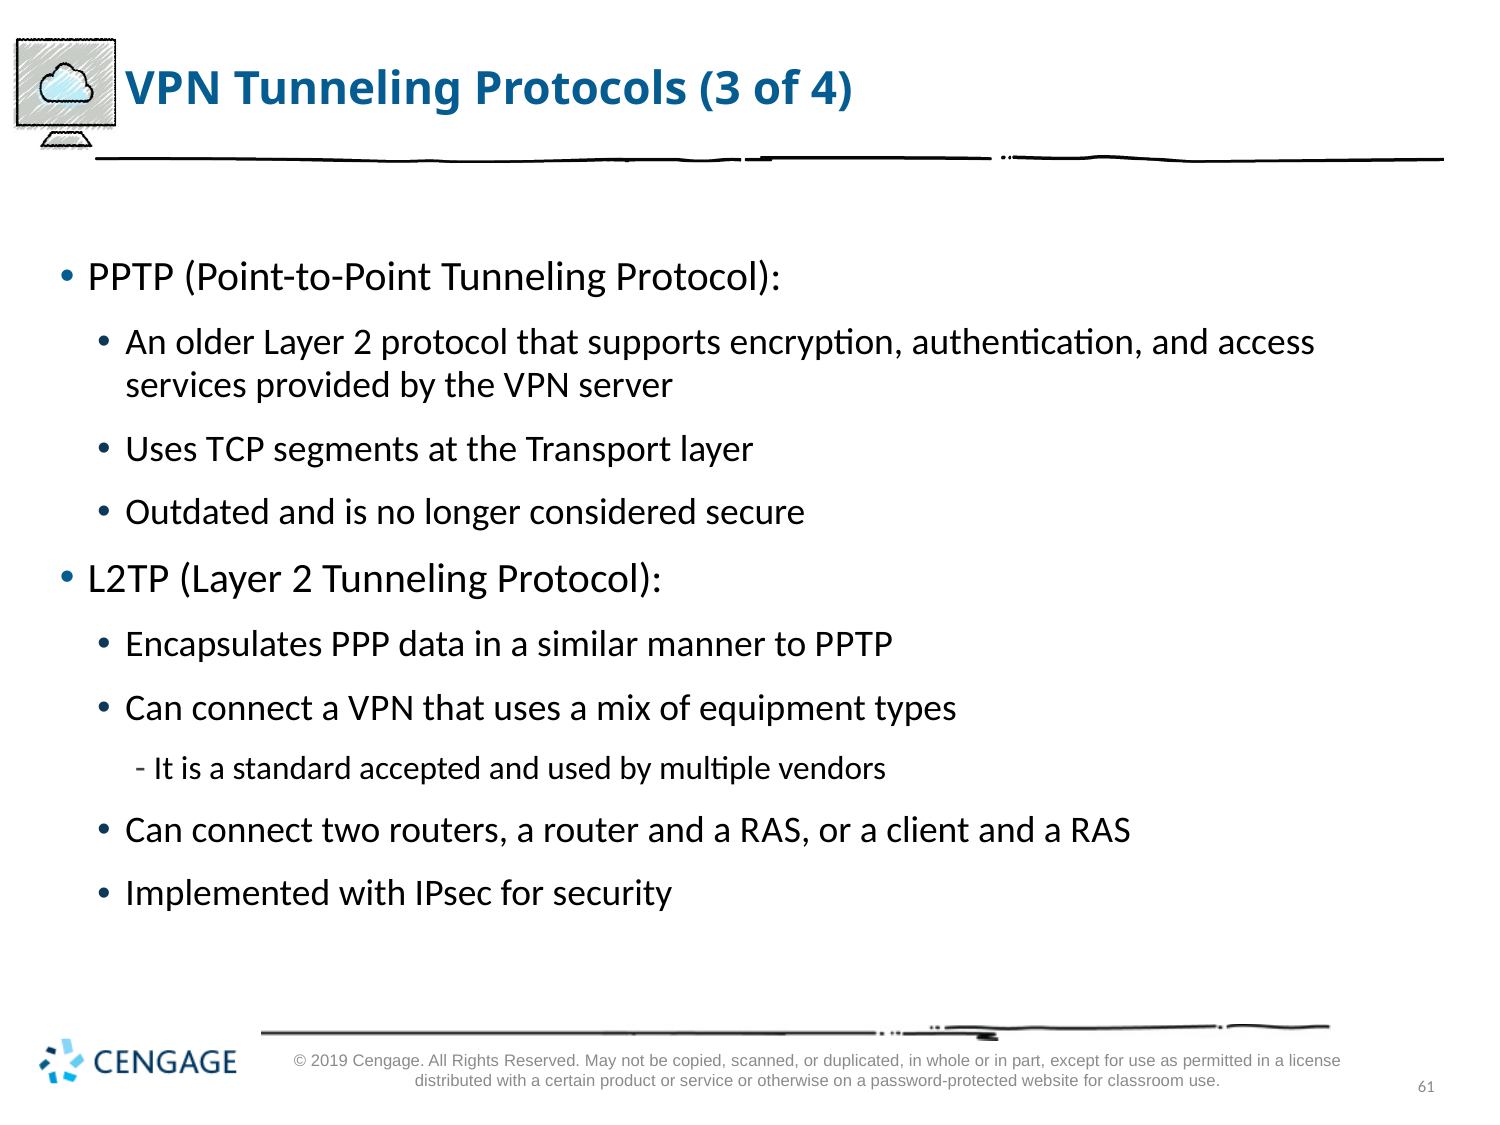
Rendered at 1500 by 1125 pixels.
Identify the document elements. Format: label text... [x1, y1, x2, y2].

list P P T P (Point-to-Point Tunneling Protocol): An older Layer 2 protocol that supports encryption, authentication, and access services provided by the V P N server Uses T C P segments at the Transport layer Outdated and is no longer considered secure L2 T P (Layer 2 Tunneling Protocol): Encapsulates P P P data in a similar manner to P P T P Can connect a V P N that uses a mix of equipment types It is a standard accepted and used by multiple vendors Can connect two routers, a router and a R A S, or a client and a R A S Implemented with IPsec for security [59, 252, 1441, 922]
picture [13, 36, 117, 151]
picture [95, 155, 1444, 163]
picture [261, 1024, 1331, 1041]
picture [19, 1025, 249, 1096]
footer © 2019 Cengage. All Rights Reserved. May not be copied, scanned, or duplicated, in whole or in part, except for use as permitted in a license distributed with a certain product or service or otherwise on a password-protected website for classroom use. [262, 1050, 1375, 1091]
title V P N Tunneling Protocols (3 of 4) [125, 66, 1442, 116]
